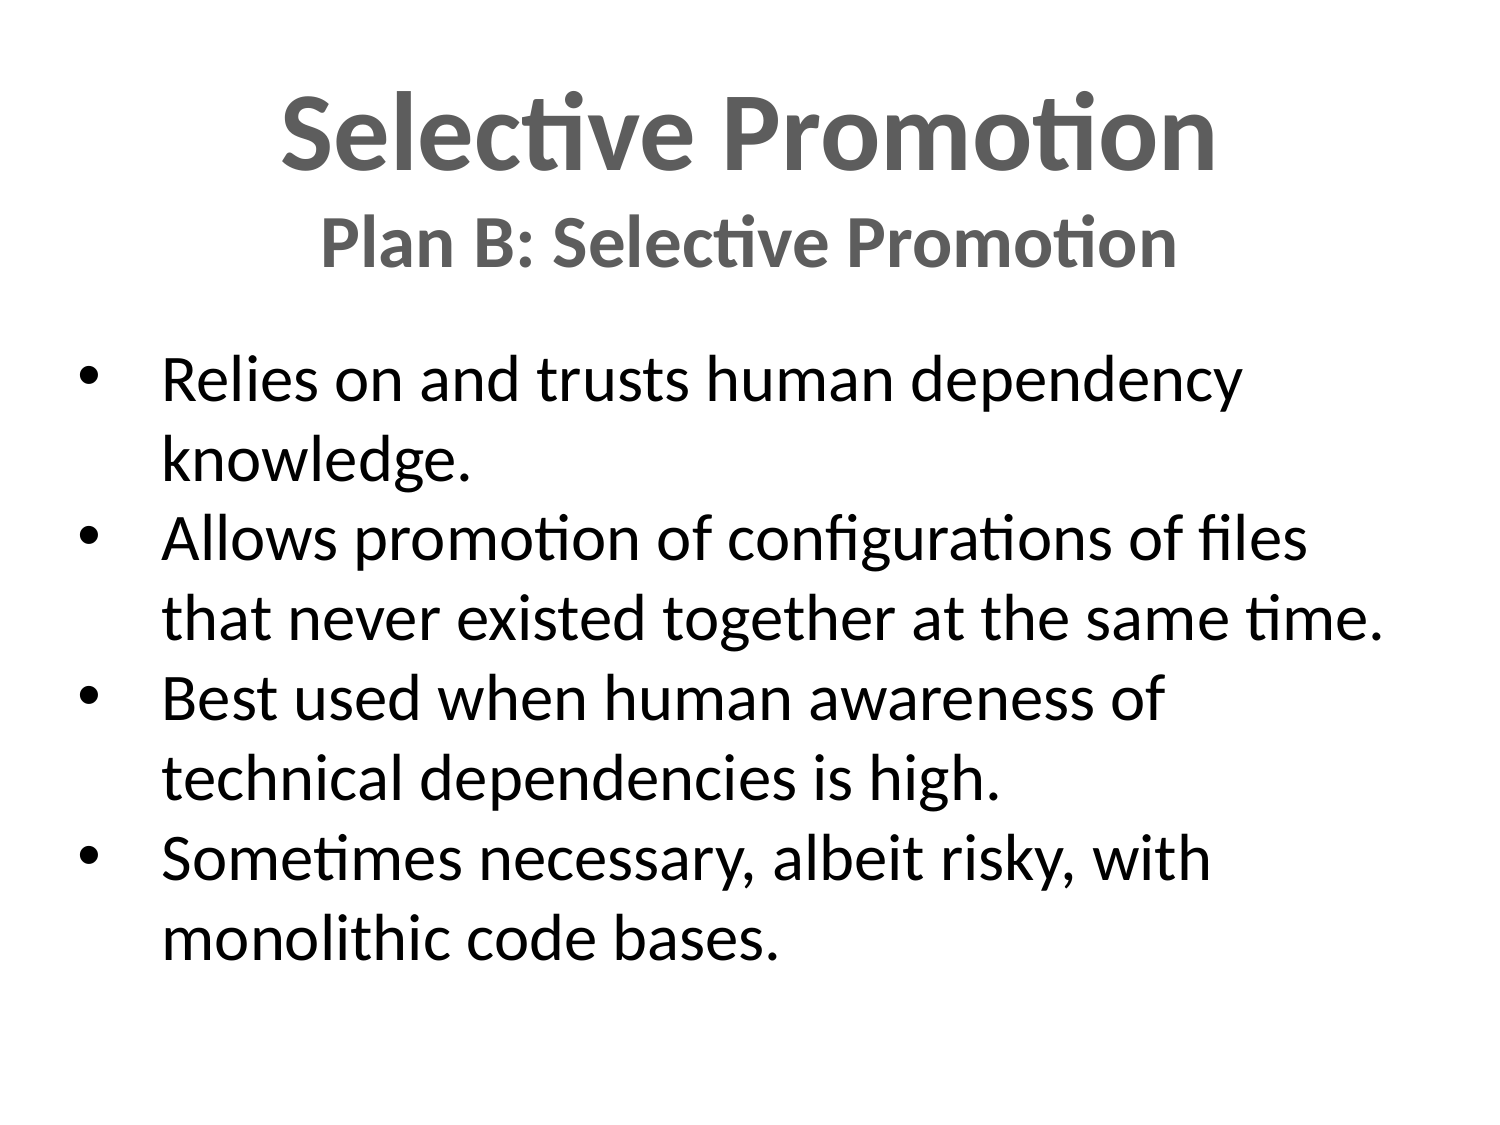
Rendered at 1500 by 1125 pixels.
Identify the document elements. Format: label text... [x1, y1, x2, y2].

text_box Selective Promotion Plan B: Selective Promotion [0, 49, 1500, 425]
text_box Relies on and trusts human dependency knowledge. Allows promotion of configurations of files that never existed together at the same time. Best used when human awareness of technical dependencies is high. Sometimes necessary, albeit risky, with monolithic code bases. [62, 326, 1438, 982]
